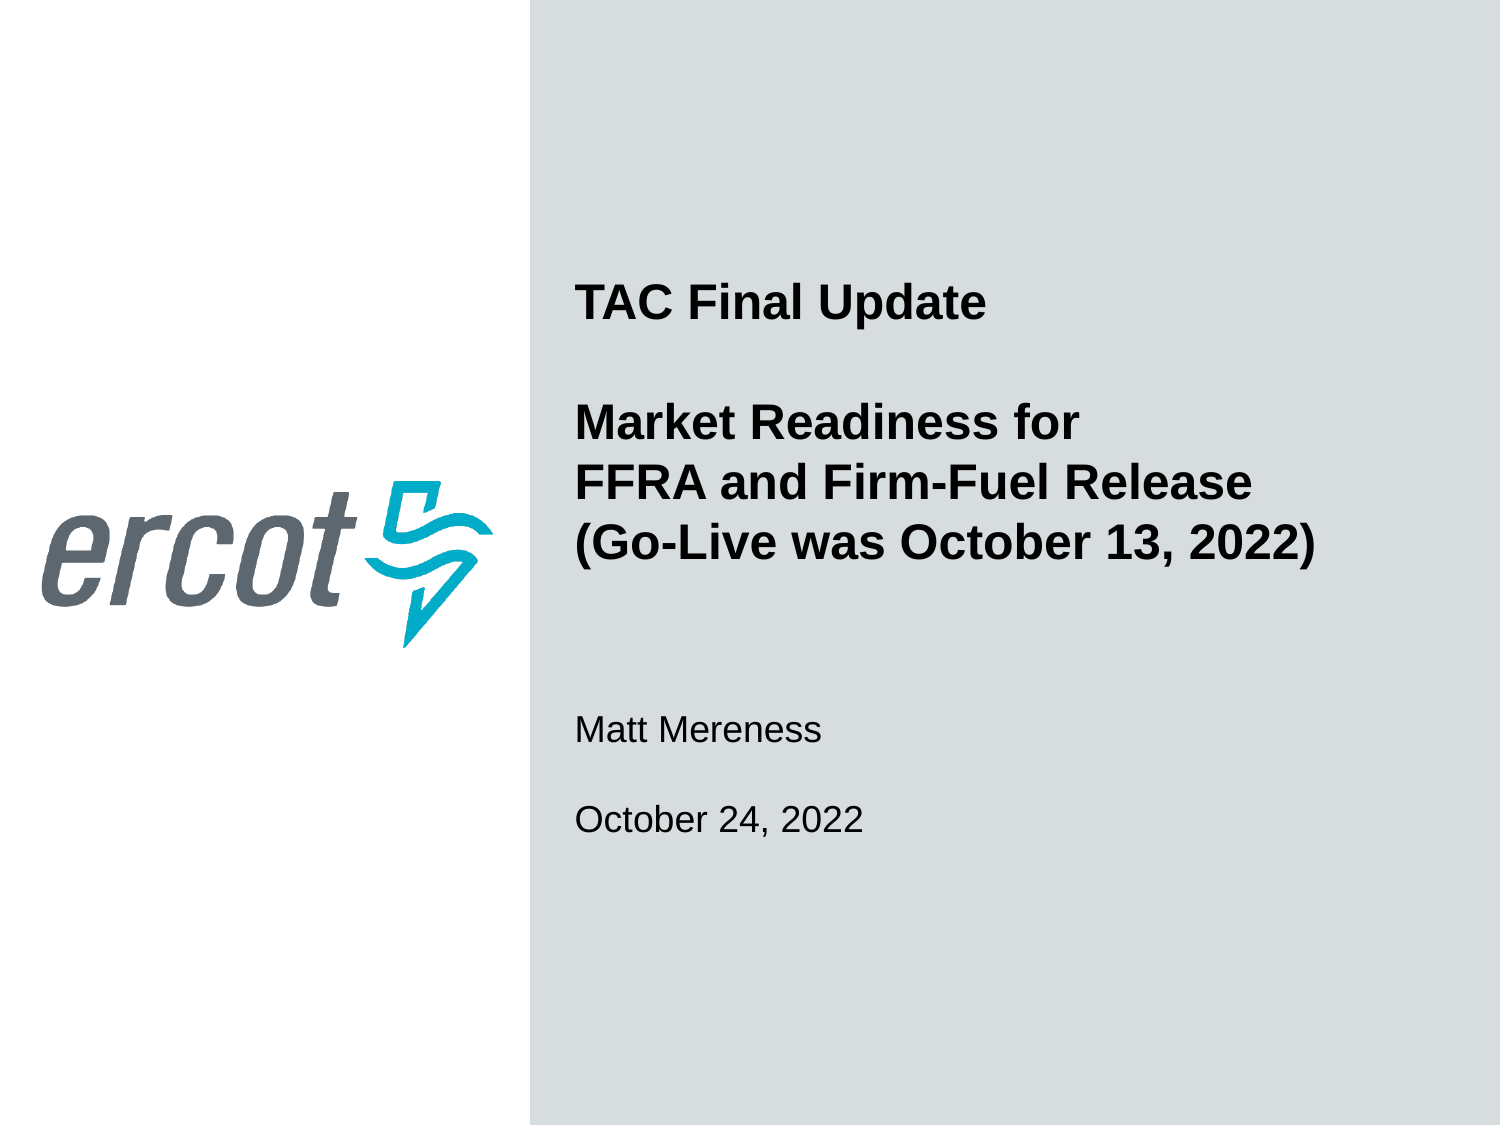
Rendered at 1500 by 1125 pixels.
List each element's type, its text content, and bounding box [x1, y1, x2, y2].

picture [32, 471, 501, 654]
text_box TAC Final Update Market Readiness for FFRA and Firm-Fuel Release (Go-Live was October 13, 2022) Matt Mereness October 24, 2022 [559, 262, 1486, 938]
